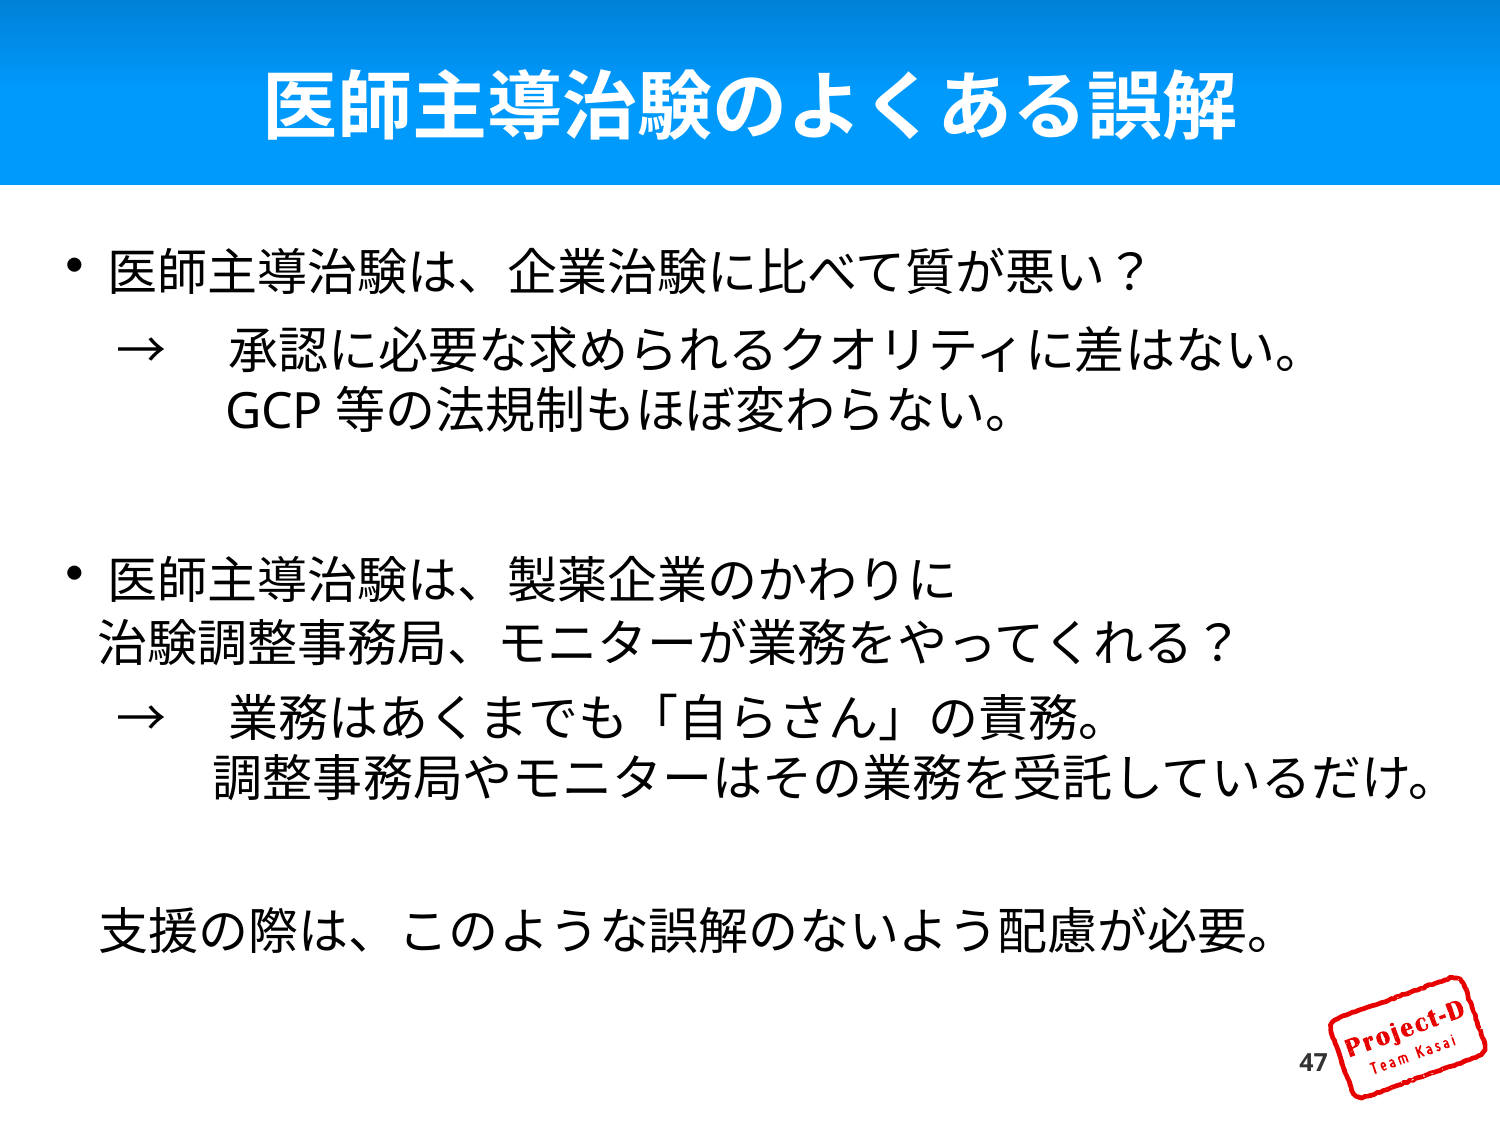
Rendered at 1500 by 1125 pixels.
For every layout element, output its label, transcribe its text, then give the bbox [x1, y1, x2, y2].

list ・医師主導治験は、企業治験に比べて質が悪い？ → 承認に必要な求められるクオリティに差はない。 GCP等の法規制もほぼ変わらない。 ・医師主導治験は、製薬企業のかわりに 治験調整事務局、モニターが業務をやってくれる？ → 業務はあくまでも「自らさん」の責務。 調整事務局やモニターはその業務を受託しているだけ。 支援の際は、このような誤解のないよう配慮が必要。 [26, 215, 1486, 1001]
title 医師主導治験のよくある誤解 [0, 0, 1500, 185]
